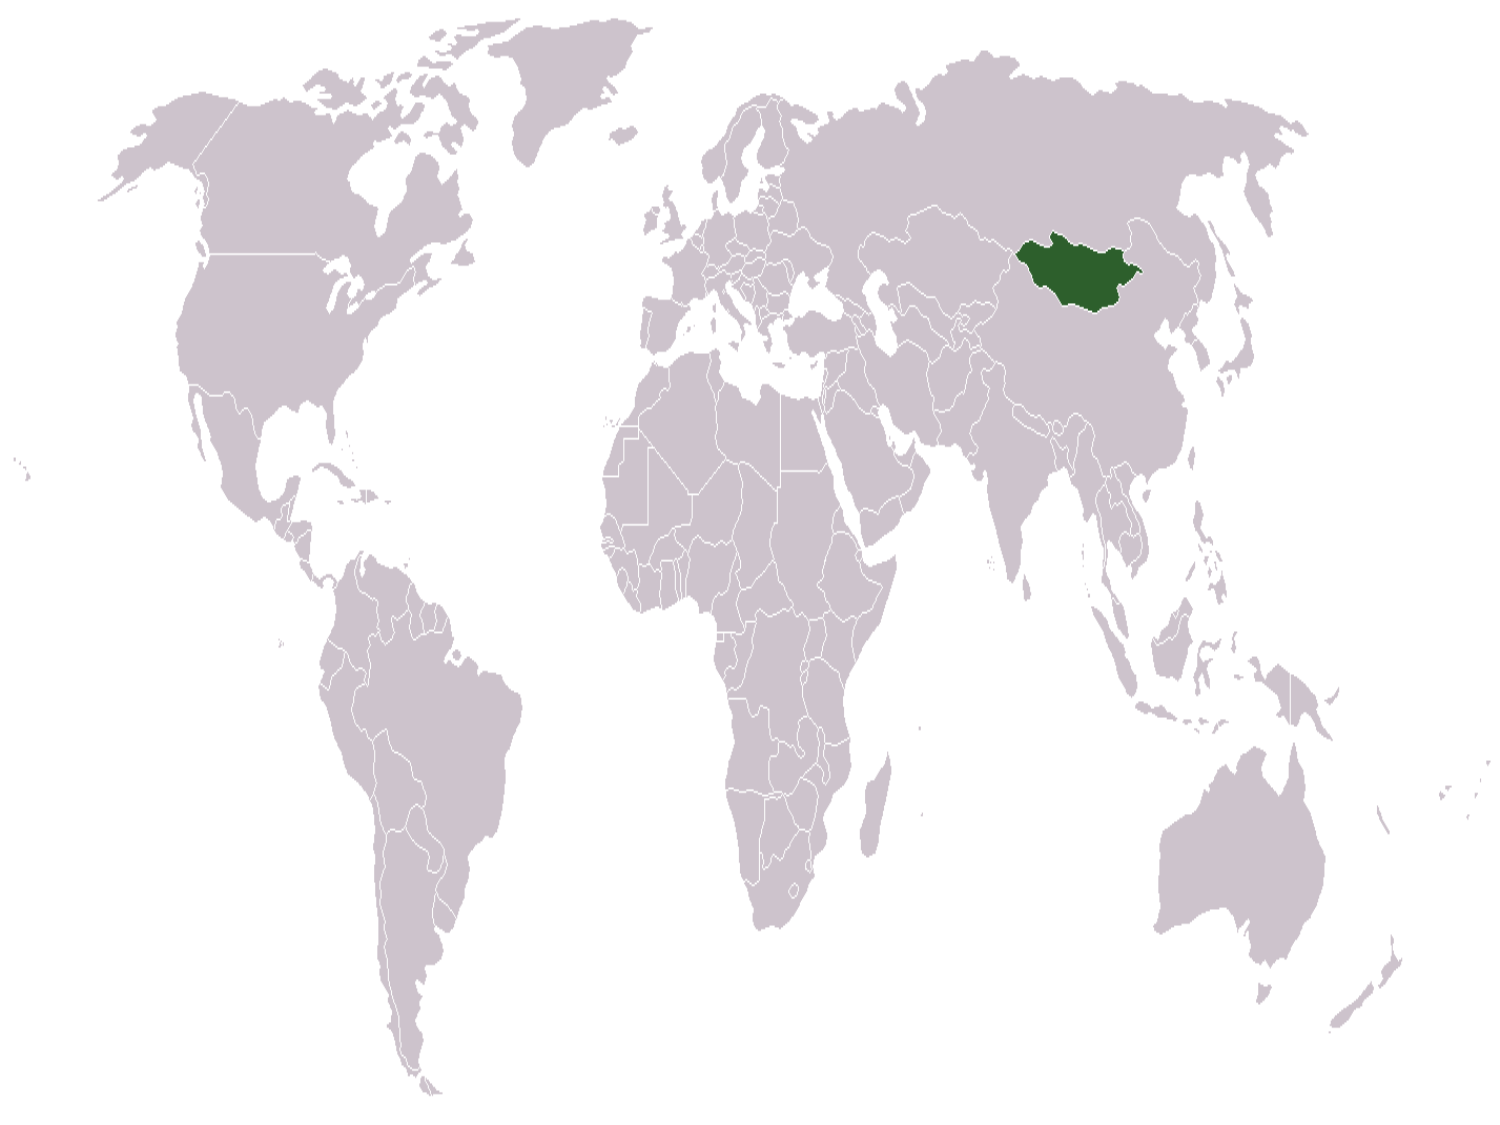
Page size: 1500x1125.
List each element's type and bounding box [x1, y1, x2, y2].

list [0, 0, 1500, 1125]
